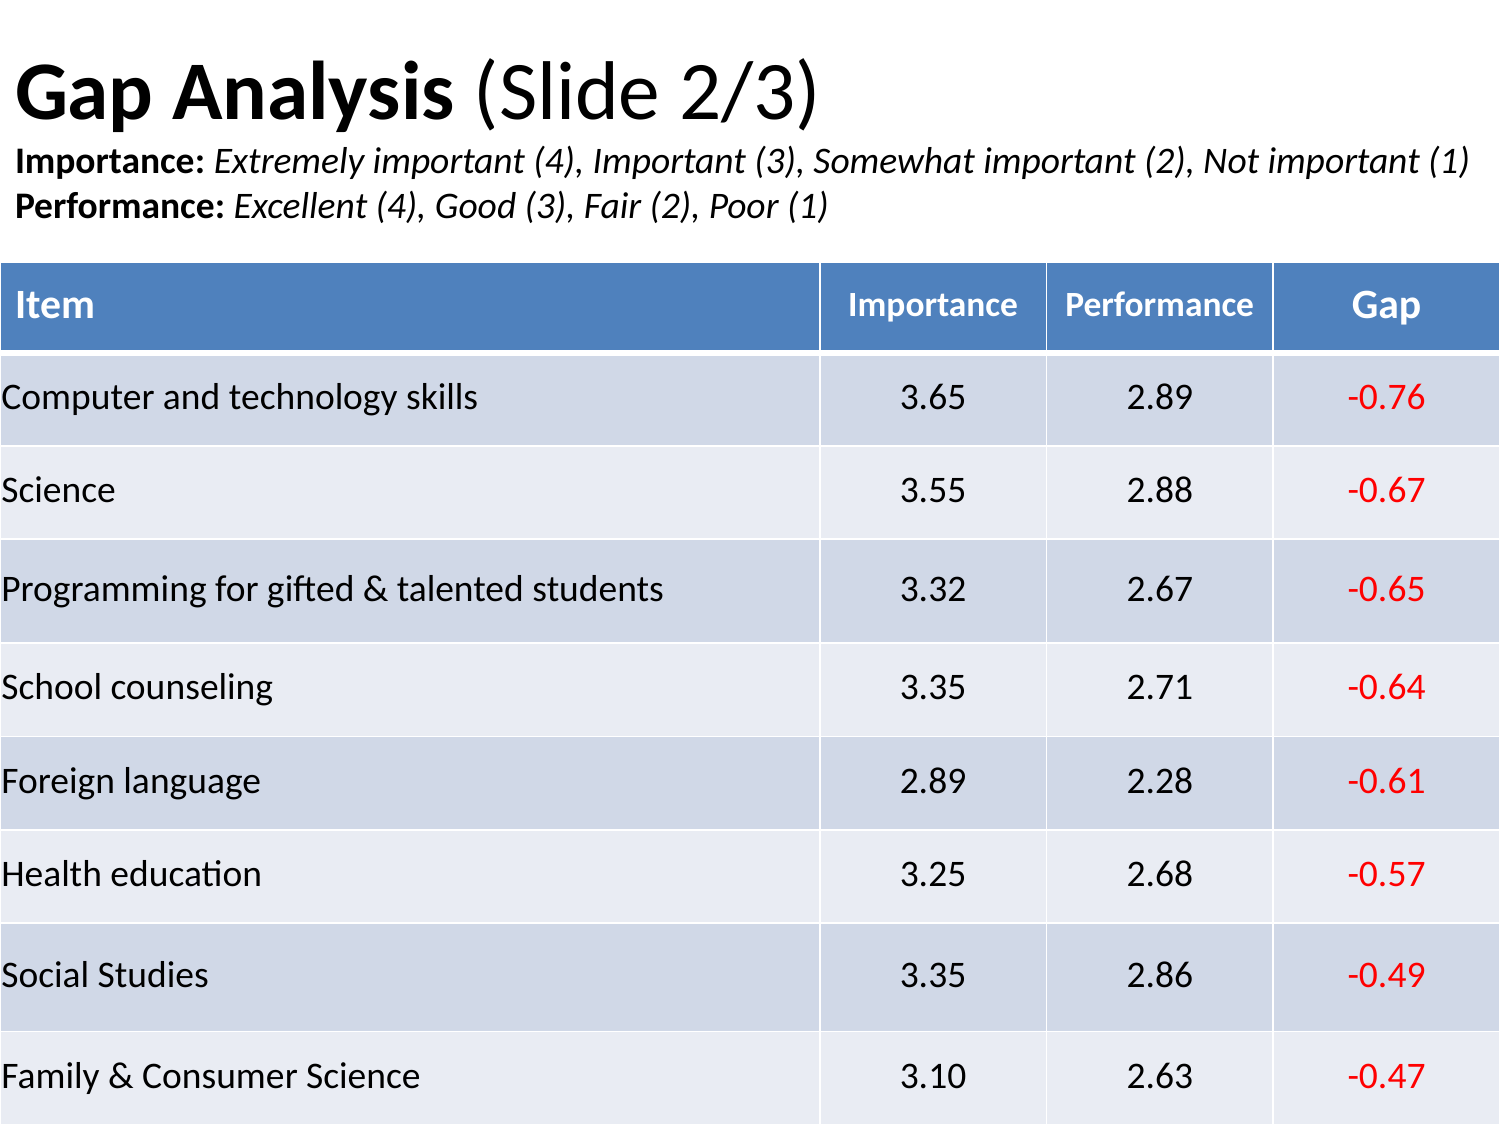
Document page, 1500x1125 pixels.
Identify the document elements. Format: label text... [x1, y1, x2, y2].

table_cell 3.32 [821, 540, 1046, 642]
table_cell -0.64 [1274, 644, 1499, 736]
table_cell 2.88 [1047, 447, 1272, 538]
table_header Item [1, 263, 819, 350]
table_cell Foreign language [1, 737, 819, 829]
title Gap Analysis (Slide 2/3) Importance: Extremely important (4), Important (3), Somewhat important (2), Not important (1) Performance: Excellent (4), Good (3), Fair (2), Poor (1) [0, 0, 1500, 262]
table_header Gap [1274, 263, 1499, 350]
table_cell Computer and technology skills [1, 356, 819, 445]
table_cell -0.61 [1274, 737, 1499, 829]
table_cell School counseling [1, 644, 819, 736]
table_cell Health education [1, 831, 819, 922]
table_cell -0.47 [1274, 1032, 1499, 1124]
table_cell -0.57 [1274, 831, 1499, 922]
table_cell 2.89 [821, 737, 1046, 829]
table_cell -0.76 [1274, 356, 1499, 445]
table_cell 3.65 [821, 356, 1046, 445]
table_cell -0.67 [1274, 447, 1499, 538]
table_cell Social Studies [1, 924, 819, 1031]
table_cell 3.35 [821, 644, 1046, 736]
table_header Performance [1047, 263, 1272, 350]
table_cell 2.28 [1047, 737, 1272, 829]
table_cell 2.68 [1047, 831, 1272, 922]
table_header Importance [821, 263, 1046, 350]
table_cell Science [1, 447, 819, 538]
table_cell 2.71 [1047, 644, 1272, 736]
table_cell 2.63 [1047, 1032, 1272, 1124]
table_cell 2.89 [1047, 356, 1272, 445]
table_cell 3.25 [821, 831, 1046, 922]
table_cell 3.35 [821, 924, 1046, 1031]
table_cell Programming for gifted & talented students [1, 540, 819, 642]
table_cell 3.10 [821, 1032, 1046, 1124]
table_cell Family & Consumer Science [1, 1032, 819, 1124]
table_cell -0.49 [1274, 924, 1499, 1031]
table_cell 2.67 [1047, 540, 1272, 642]
table_cell 2.86 [1047, 924, 1272, 1031]
table_cell 3.55 [821, 447, 1046, 538]
table_cell -0.65 [1274, 540, 1499, 642]
